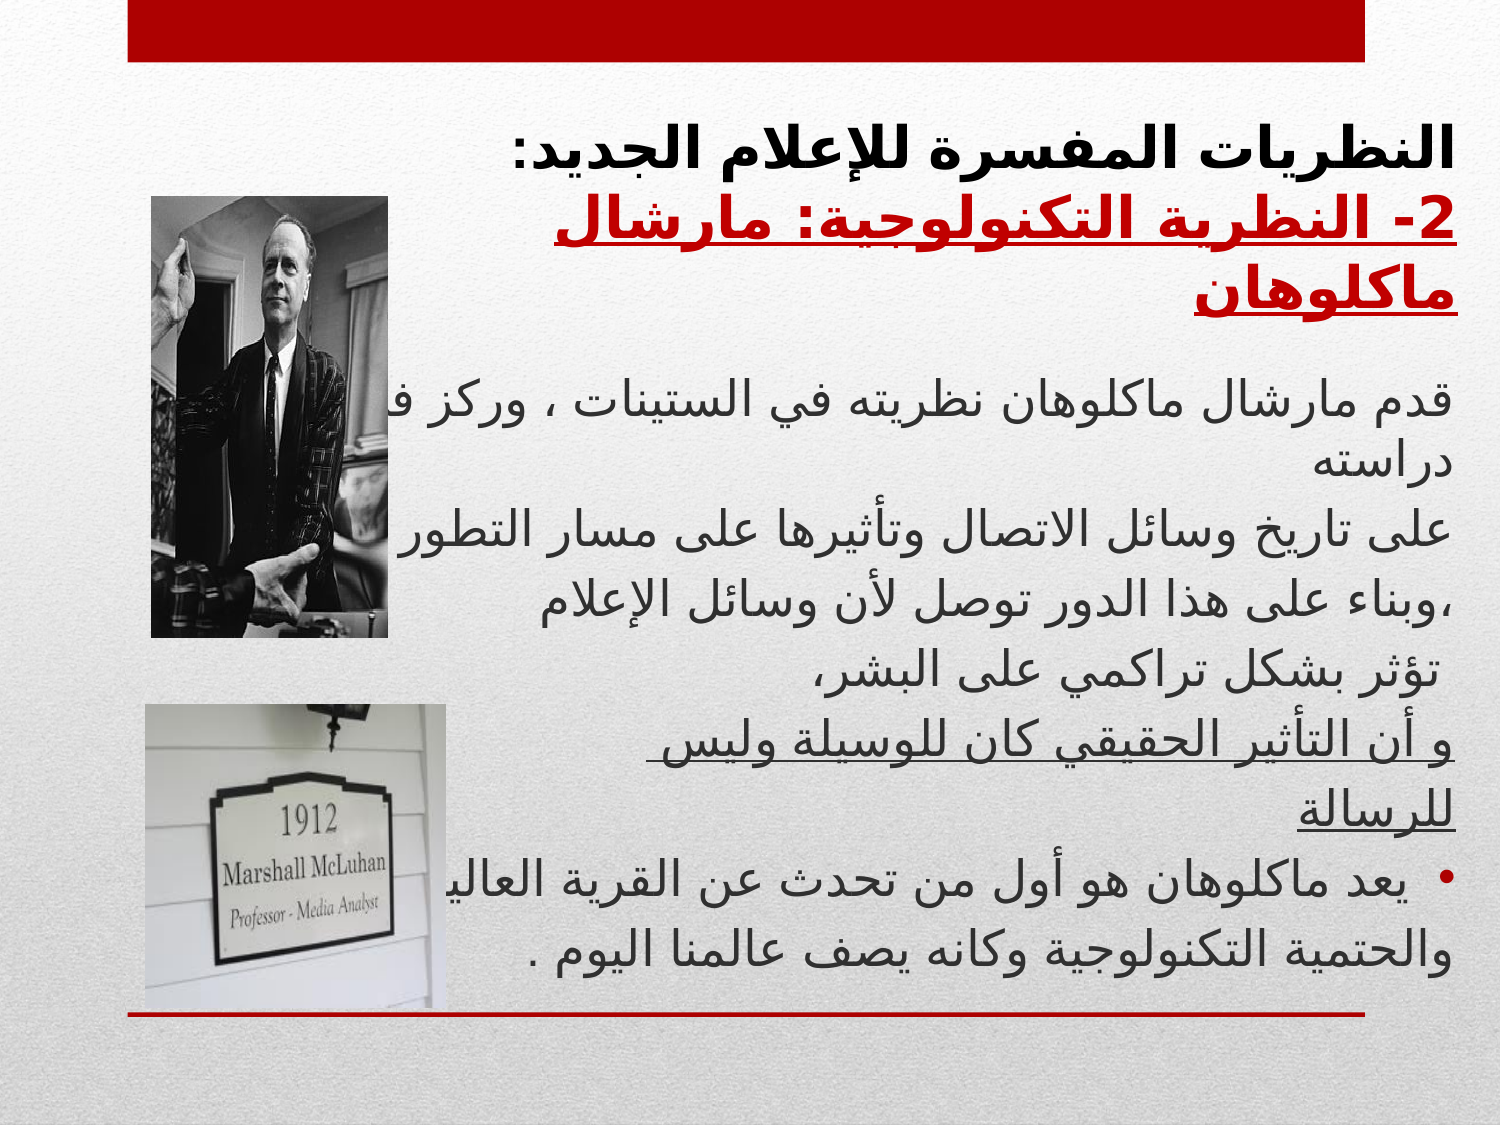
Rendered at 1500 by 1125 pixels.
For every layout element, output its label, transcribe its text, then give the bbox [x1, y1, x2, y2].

picture [144, 703, 447, 1009]
list قدم مارشال ماكلوهان نظريته في الستينات ، وركز في دراسته على تاريخ وسائل الاتصال وتأثيرها على مسار التطور الحضاري ،وبناء على هذا الدور توصل لأن وسائل الإعلام تؤثر بشكل تراكمي على البشر، و أن التأثير الحقيقي كان للوسيلة وليس للرسالة يعد ماكلوهان هو أول من تحدث عن القرية العالية، والحتمية التكنولوجية وكانه يصف عالمنا اليوم . [183, 341, 1471, 1003]
title النظريات المفسرة للإعلام الجديد: 2- النظرية التكنولوجية: مارشال ماكلوهان [360, 65, 1473, 328]
picture [150, 195, 388, 639]
